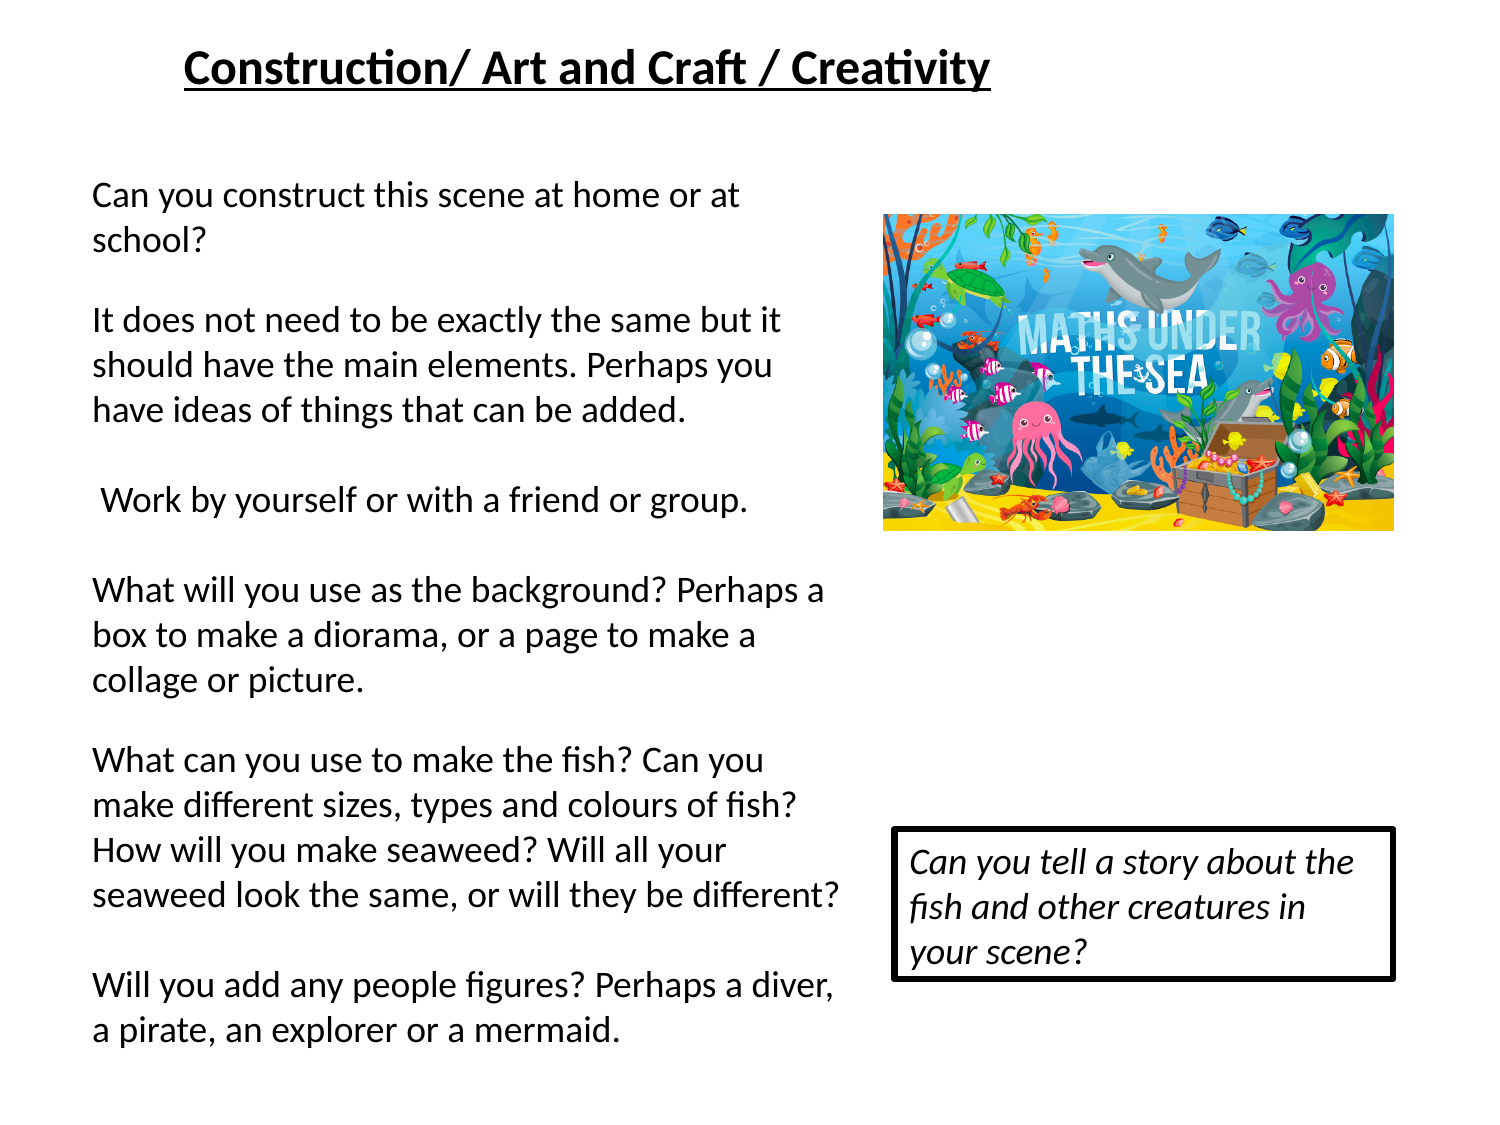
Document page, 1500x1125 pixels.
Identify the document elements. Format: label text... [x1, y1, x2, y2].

text_box Construction/ Art and Craft / Creativity [168, 26, 1092, 102]
text_box Can you construct this scene at home or at school? It does not need to be exactly the same but it should have the main elements. Perhaps you have ideas of things that can be added. Work by yourself or with a friend or group. What will you use as the background? Perhaps a box to make a diorama, or a page to make a collage or picture. What can you use to make the fish? Can you make different sizes, types and colours of fish? How will you make seaweed? Will all your seaweed look the same, or will they be different? Will you add any people figures? Perhaps a diver, a pirate, an explorer or a mermaid. [77, 162, 863, 1058]
picture [883, 214, 1394, 531]
text_box Can you tell a story about the fish and other creatures in your scene? [894, 829, 1394, 980]
